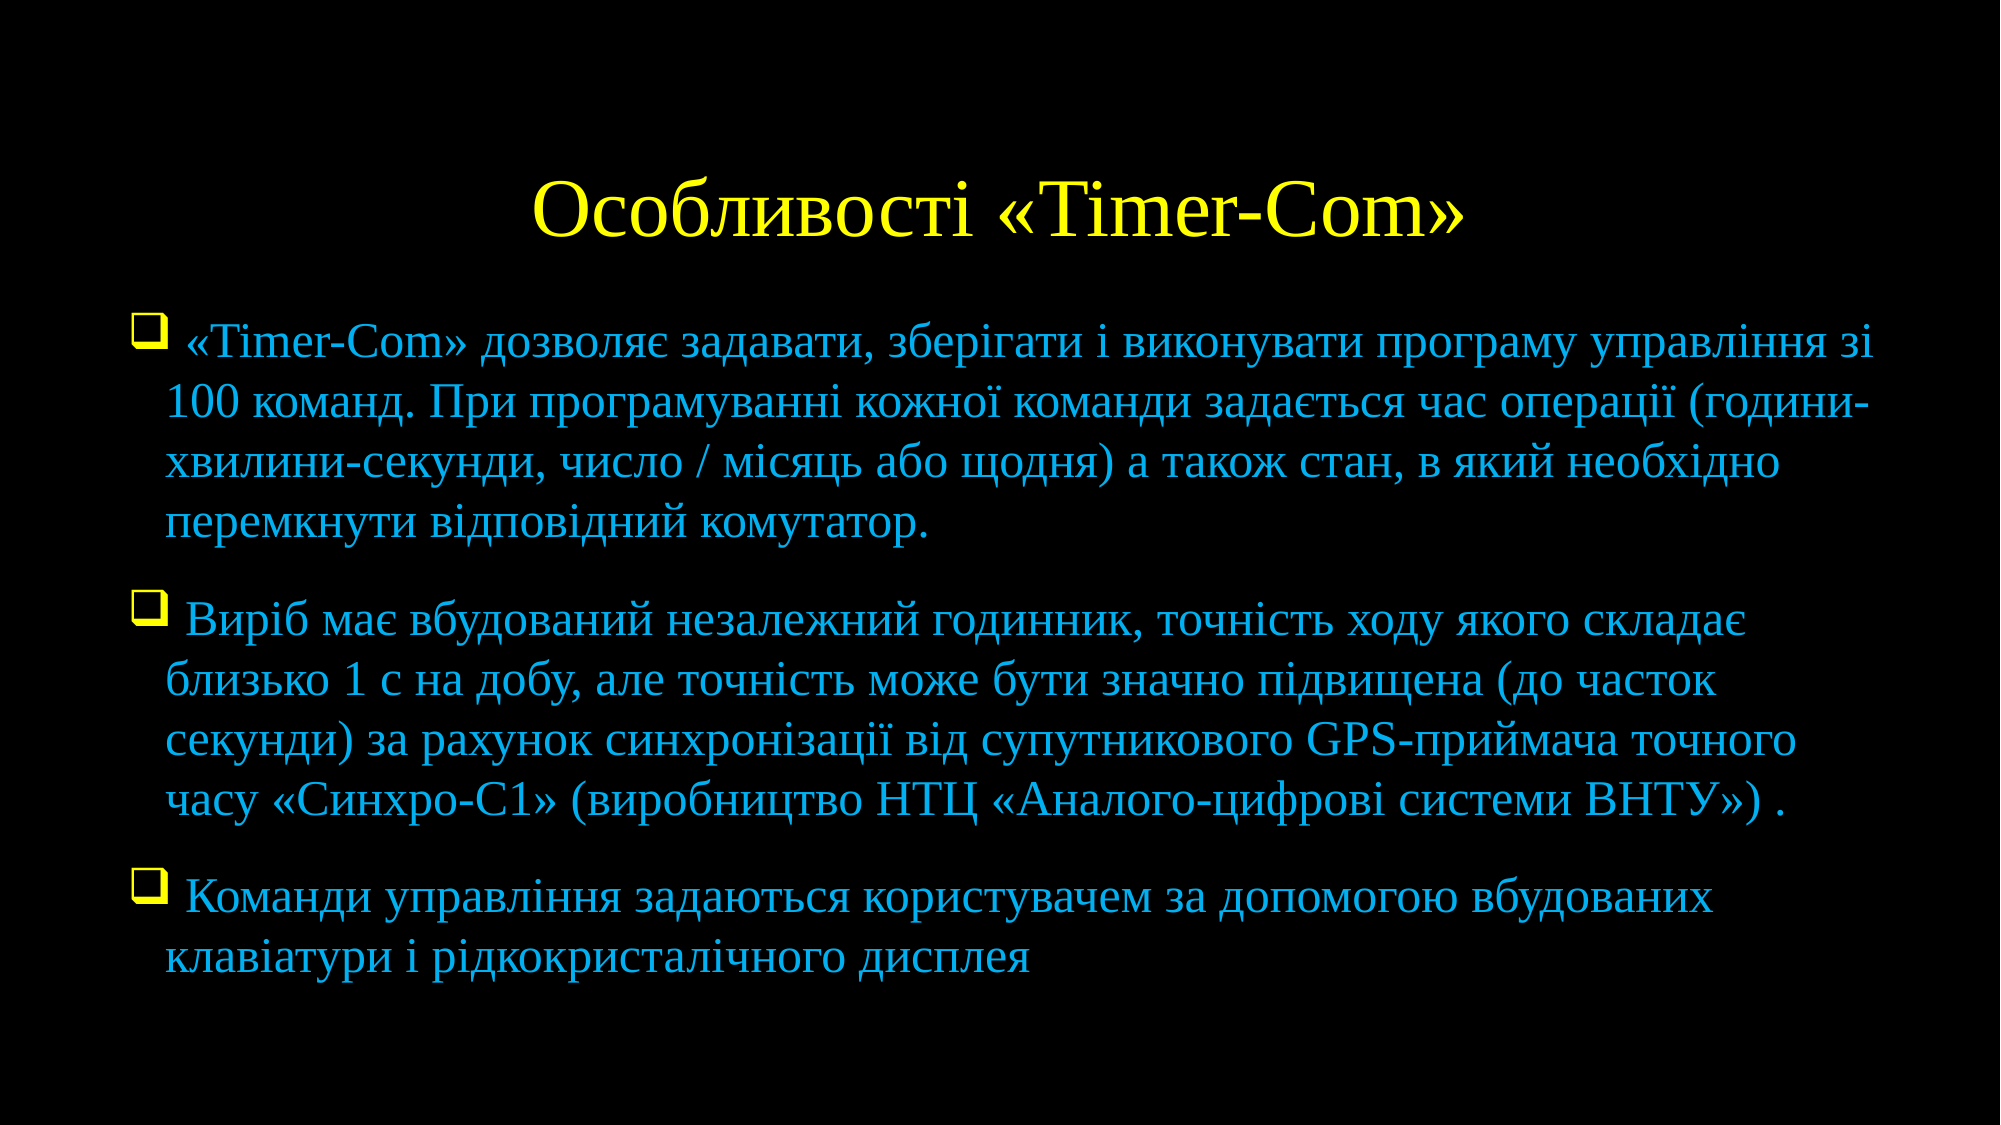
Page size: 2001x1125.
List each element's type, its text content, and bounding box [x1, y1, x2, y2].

title Особливості «Timer-Com» [249, 75, 1750, 263]
list «Timer-Com» дозволяє задавати, зберігати і виконувати програму управління зі 100 команд. При програмуванні кожної команди задається час операції (години-хвилини-секунди, число / місяць або щодня) а також стан, в який необхідно перемкнути відповідний комутатор. Виріб має вбудований незалежний годинник, точність ходу якого складає близько 1 с на добу, але точність може бути значно підвищена (до часток секунди) за рахунок синхронізації від супутникового GPS-приймача точного часу «Синхро-С1» (виробництво НТЦ «Аналого-цифрові системи ВНТУ») . Команди управління задаються користувачем за допомогою вбудованих клавіатури і рідкокристалічного дисплея [112, 299, 1900, 1063]
